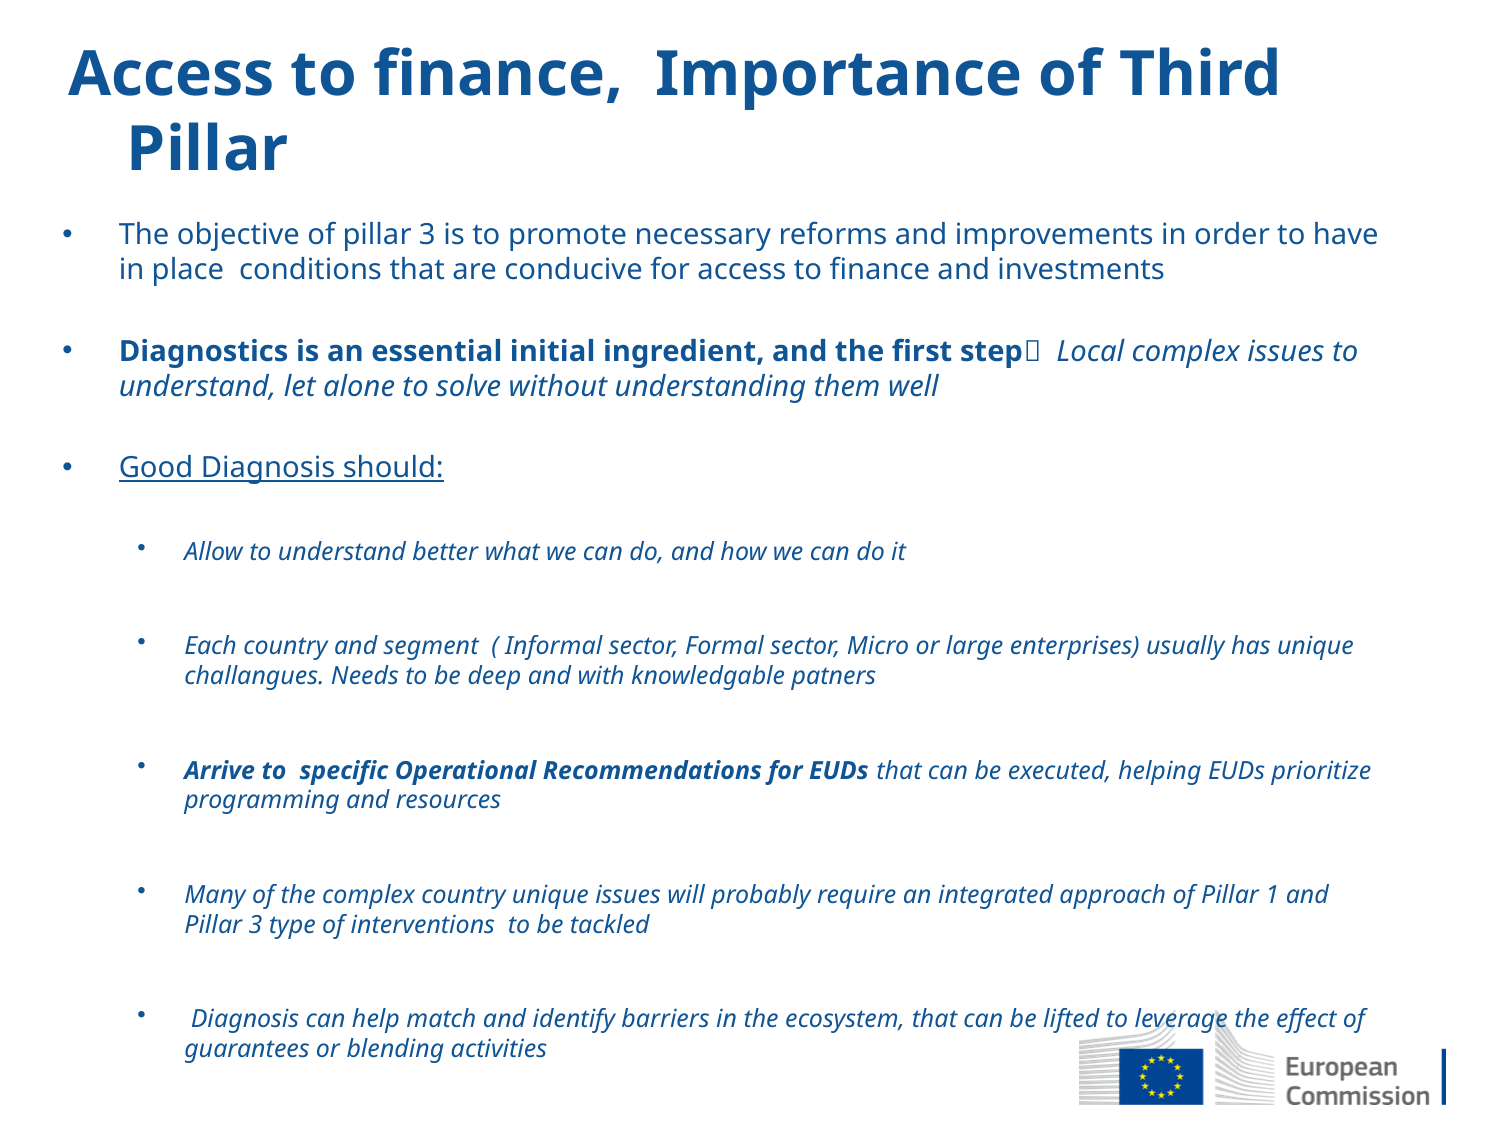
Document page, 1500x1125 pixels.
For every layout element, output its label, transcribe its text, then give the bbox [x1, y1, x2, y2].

picture [1078, 1008, 1447, 1106]
list The objective of pillar 3 is to promote necessary reforms and improvements in order to have in place conditions that are conducive for access to finance and investments Diagnostics is an essential initial ingredient, and the first step Local complex issues to understand, let alone to solve without understanding them well Good Diagnosis should: Allow to understand better what we can do, and how we can do it Each country and segment ( Informal sector, Formal sector, Micro or large enterprises) usually has unique challangues. Needs to be deep and with knowledgable patners Arrive to specific Operational Recommendations for EUDs that can be executed, helping EUDs prioritize programming and resources Many of the complex country unique issues will probably require an integrated approach of Pillar 1 and Pillar 3 type of interventions to be tackled Diagnosis can help match and identify barriers in the ecosystem, that can be lifted to leverage the effect of guarantees or blending activities [47, 207, 1398, 1071]
title Access to finance, Importance of Third Pillar [52, 30, 1404, 185]
